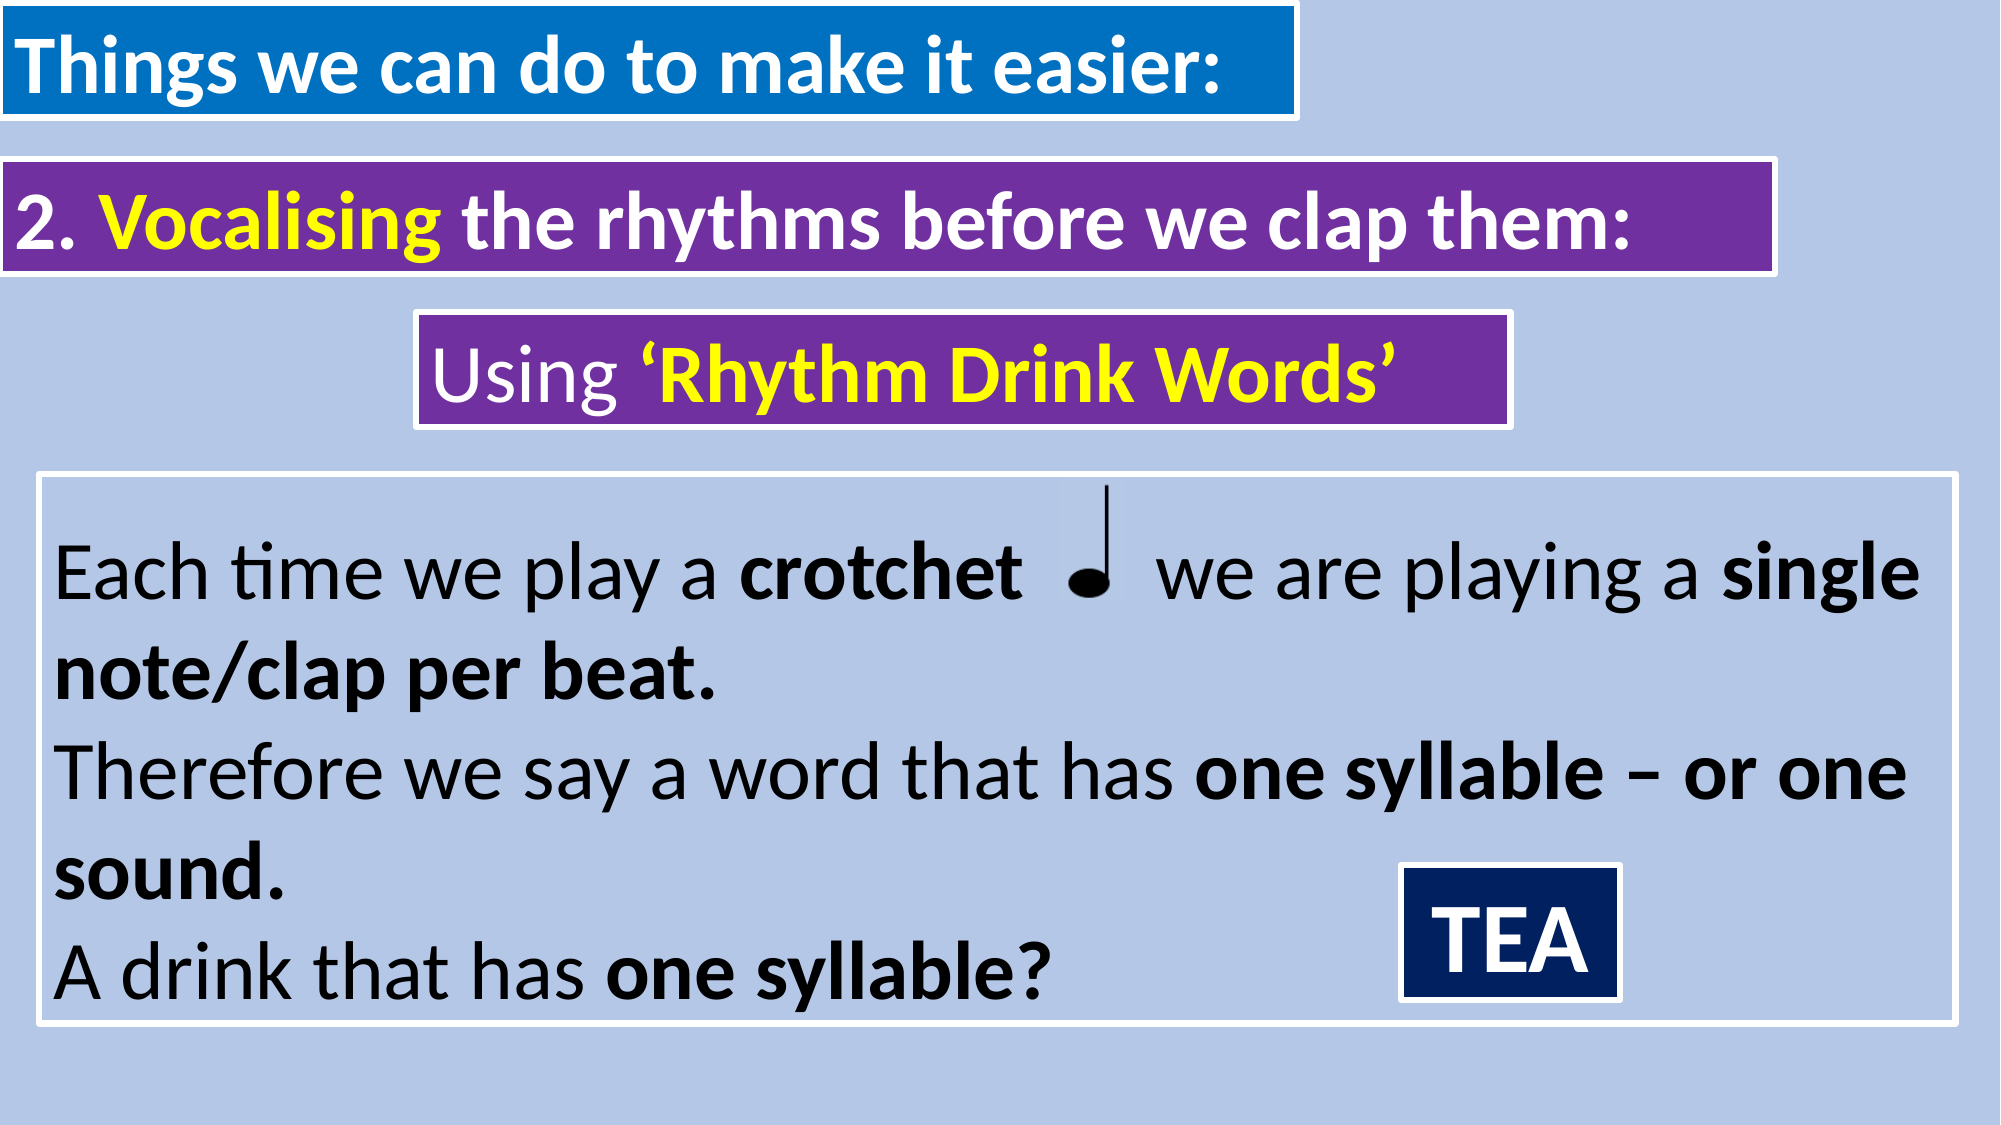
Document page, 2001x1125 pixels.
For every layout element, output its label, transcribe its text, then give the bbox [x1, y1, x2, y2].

text_box 2. Vocalising the rhythms before we clap them: [0, 159, 1775, 274]
text_box Each time we play a crotchet we are playing a single note/clap per beat. Therefore we say a word that has one syllable – or one sound. A drink that has one syllable? [38, 473, 1956, 1024]
text_box TEA [1400, 865, 1620, 1000]
text_box Things we can do to make it easier: [0, 2, 1298, 118]
text_box Using ‘Rhythm Drink Words’ [415, 312, 1511, 427]
picture [1058, 478, 1125, 600]
